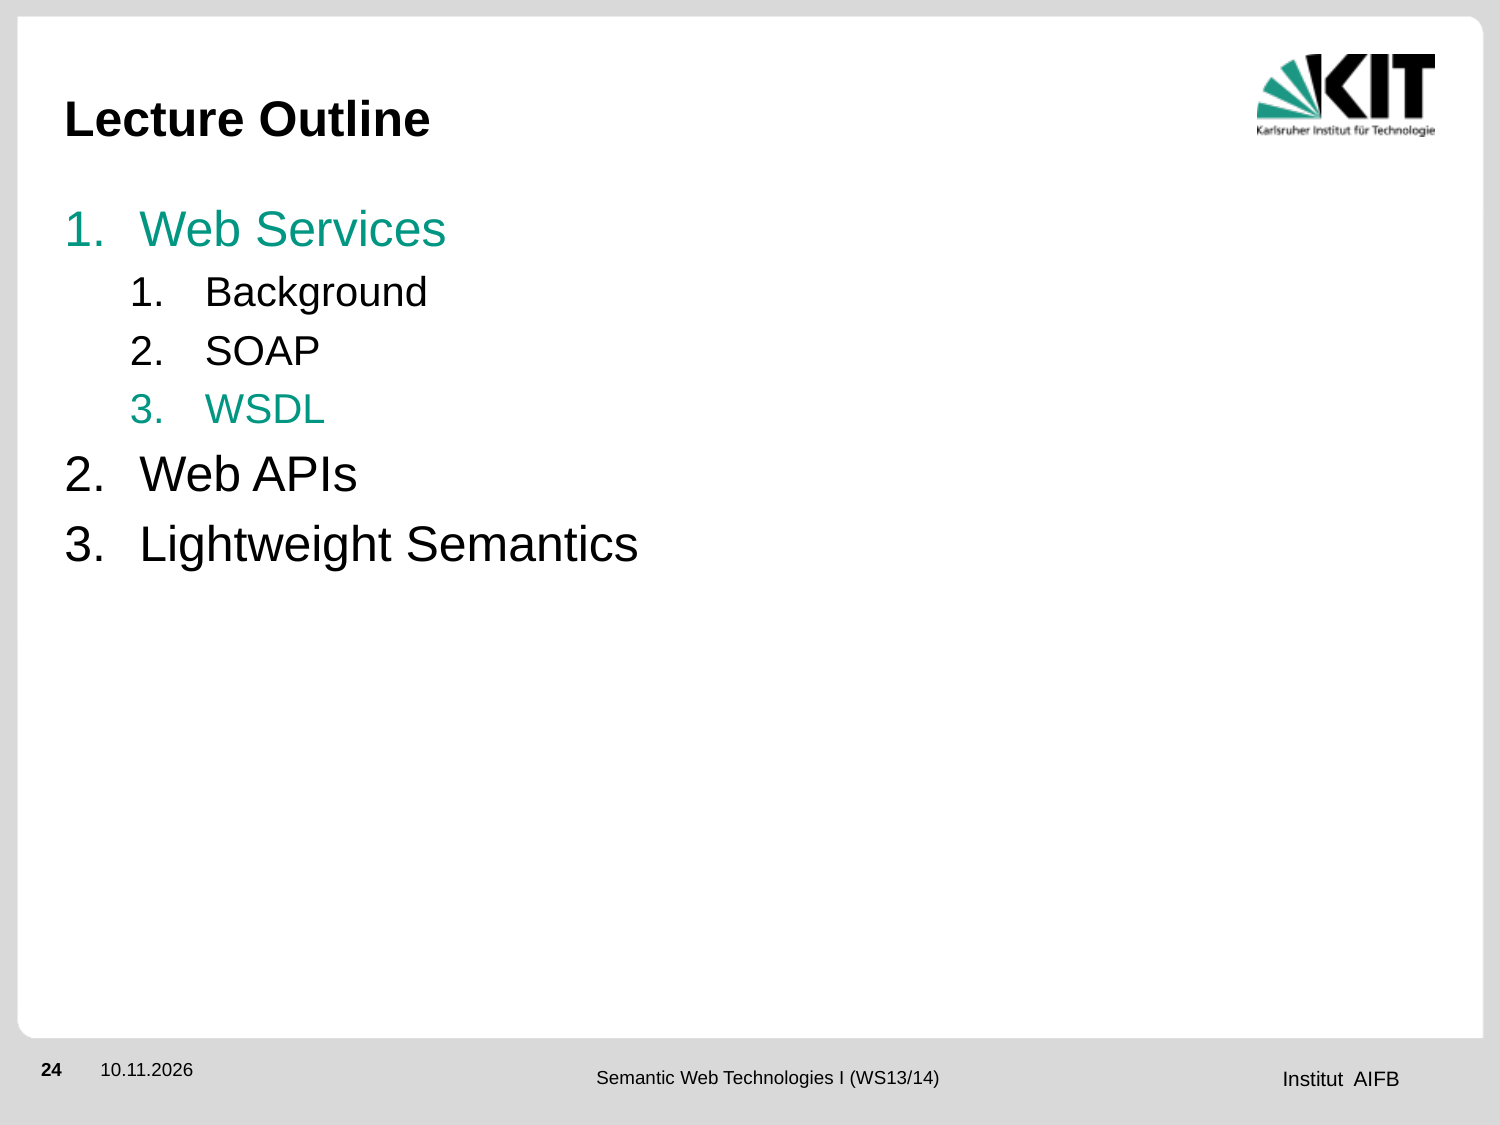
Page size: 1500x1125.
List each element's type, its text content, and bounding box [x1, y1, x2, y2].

title Lecture Outline [64, 54, 1198, 147]
list Web Services Background SOAP WSDL Web APIs Lightweight Semantics [64, 196, 1436, 1000]
picture [0, 0, 1500, 1125]
